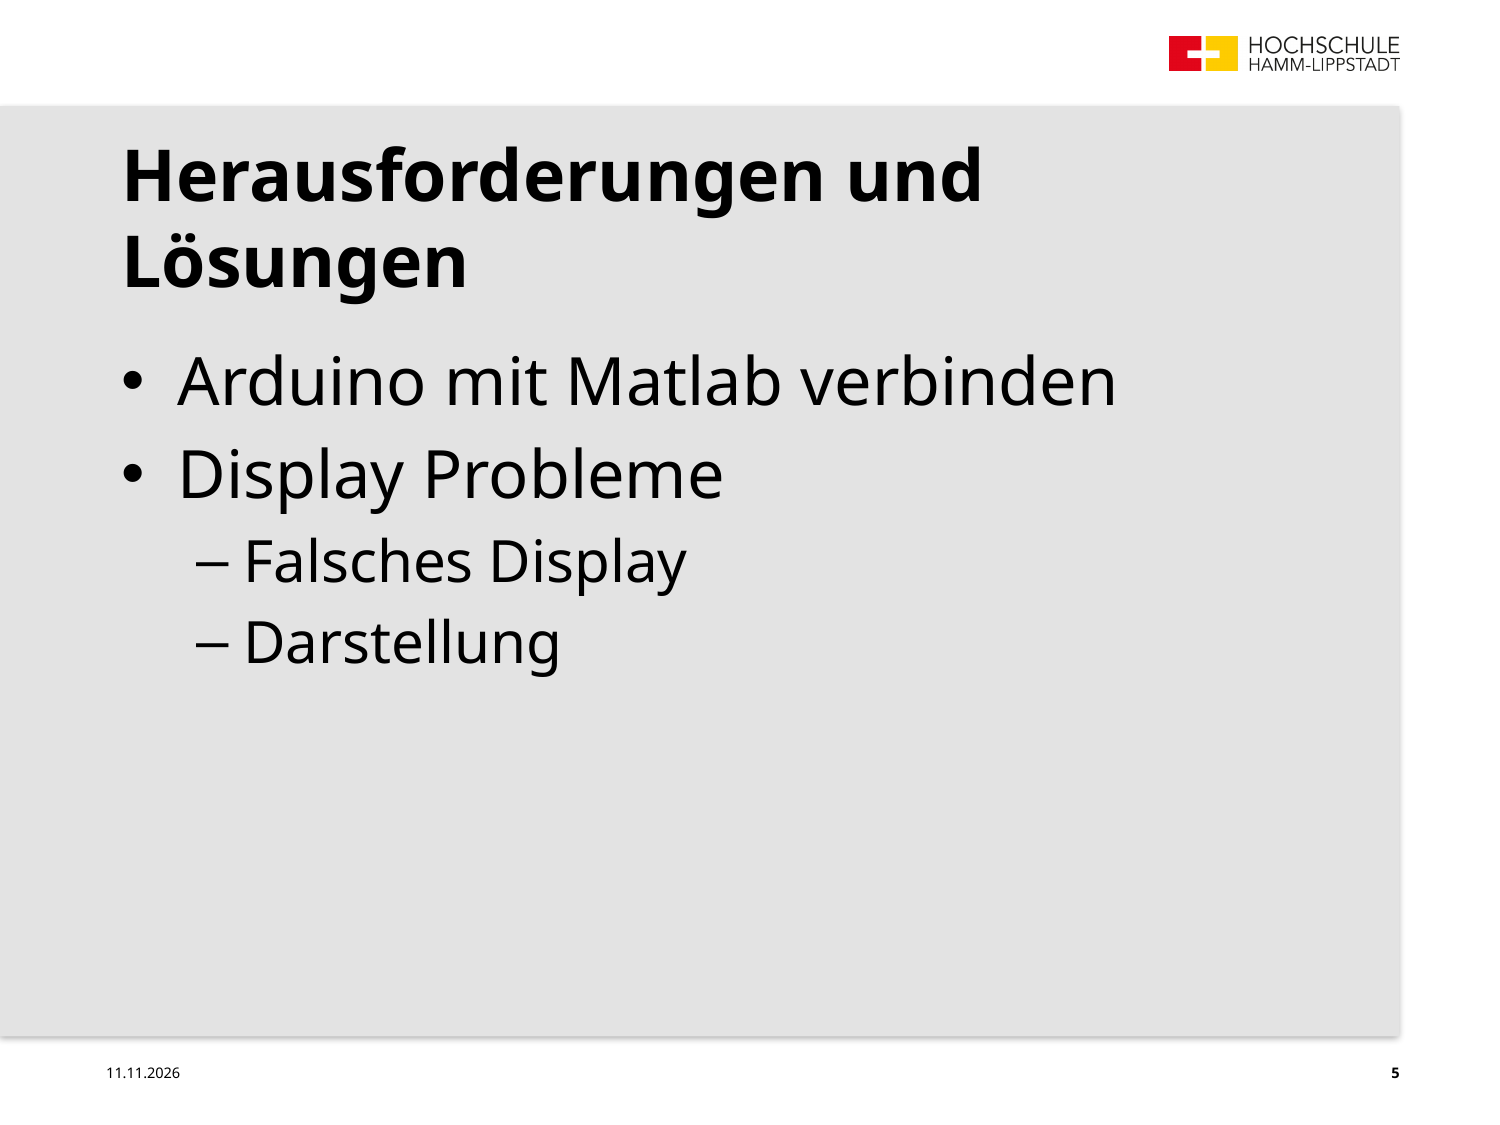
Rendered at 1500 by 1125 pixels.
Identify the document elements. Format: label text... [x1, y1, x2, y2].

title Herausforderungen und Lösungen [106, 122, 1366, 310]
picture [1169, 36, 1400, 71]
list Arduino mit Matlab verbinden Display Probleme Falsches Display Darstellung [106, 331, 1366, 1005]
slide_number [106, 1065, 457, 1084]
slide_number 5 [1049, 1065, 1400, 1084]
